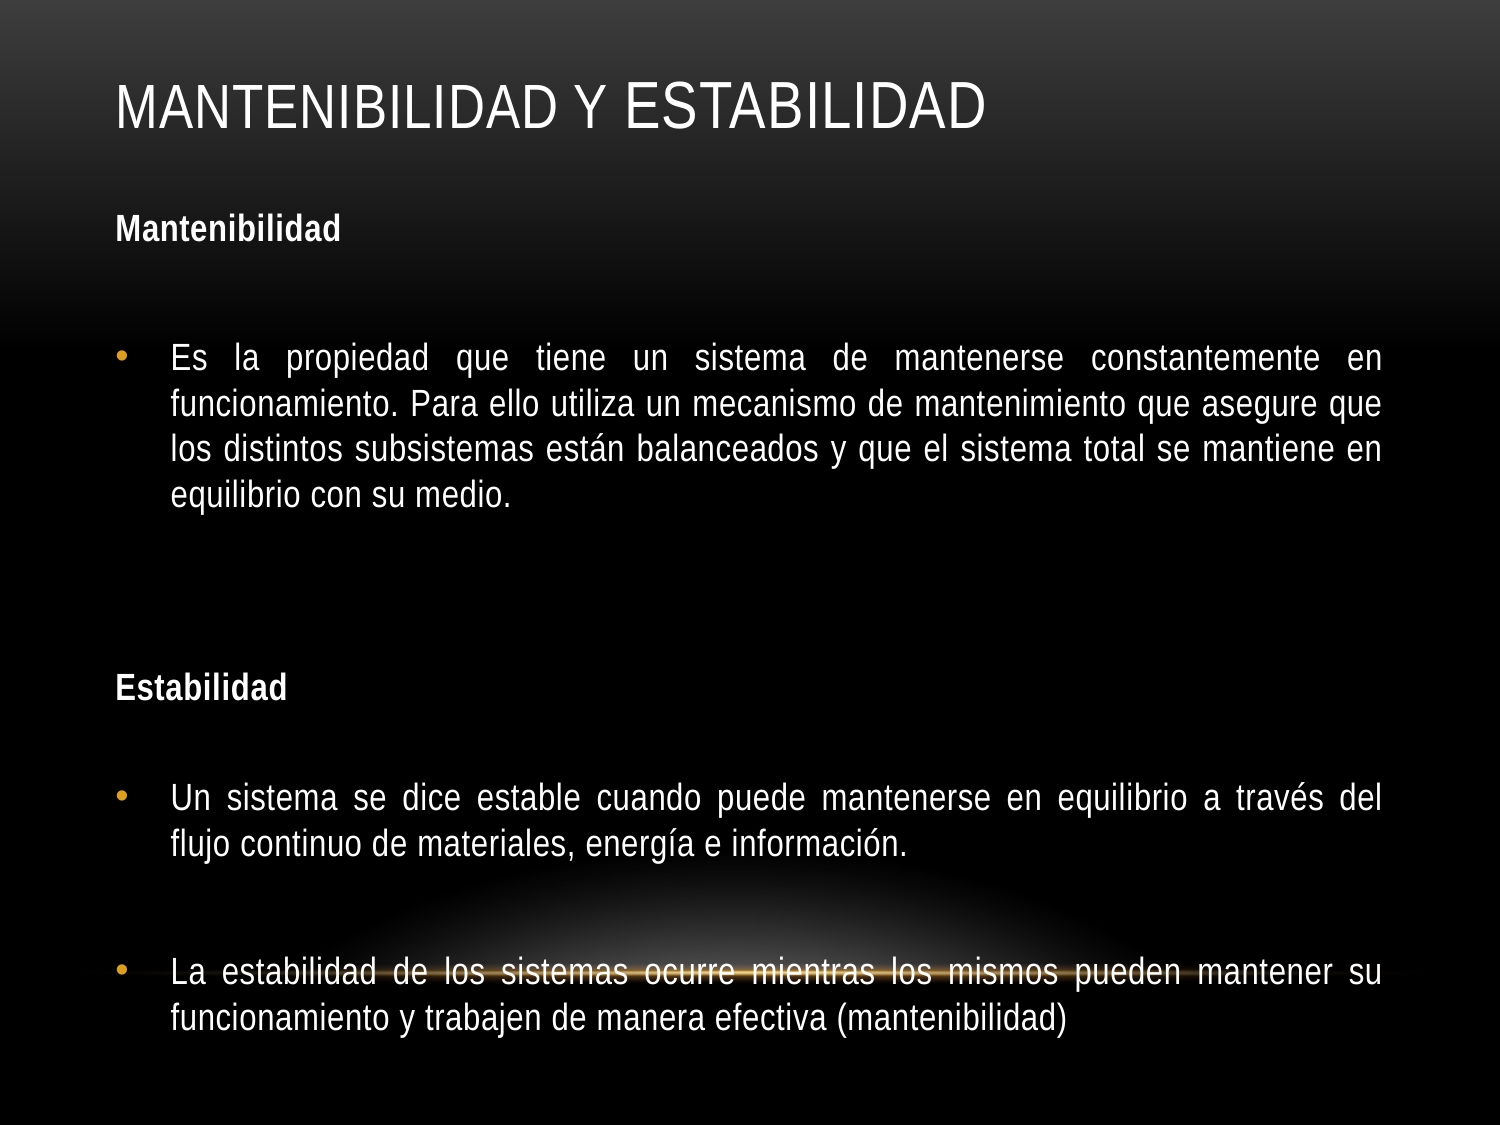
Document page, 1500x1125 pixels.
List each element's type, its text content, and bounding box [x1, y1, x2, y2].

title Mantenibilidad y Estabilidad [100, 30, 1401, 149]
list Mantenibilidad Es la propiedad que tiene un sistema de mantenerse constantemente en funcionamiento. Para ello utiliza un mecanismo de mantenimiento que asegure que los distintos subsistemas están balanceados y que el sistema total se mantiene en equilibrio con su medio. Estabilidad Un sistema se dice estable cuando puede mantenerse en equilibrio a través del flujo continuo de materiales, energía e información. La estabilidad de los sistemas ocurre mientras los mismos pueden mantener su funcionamiento y trabajen de manera efectiva (mantenibilidad) [100, 196, 1401, 1049]
picture [0, 0, 1500, 1125]
